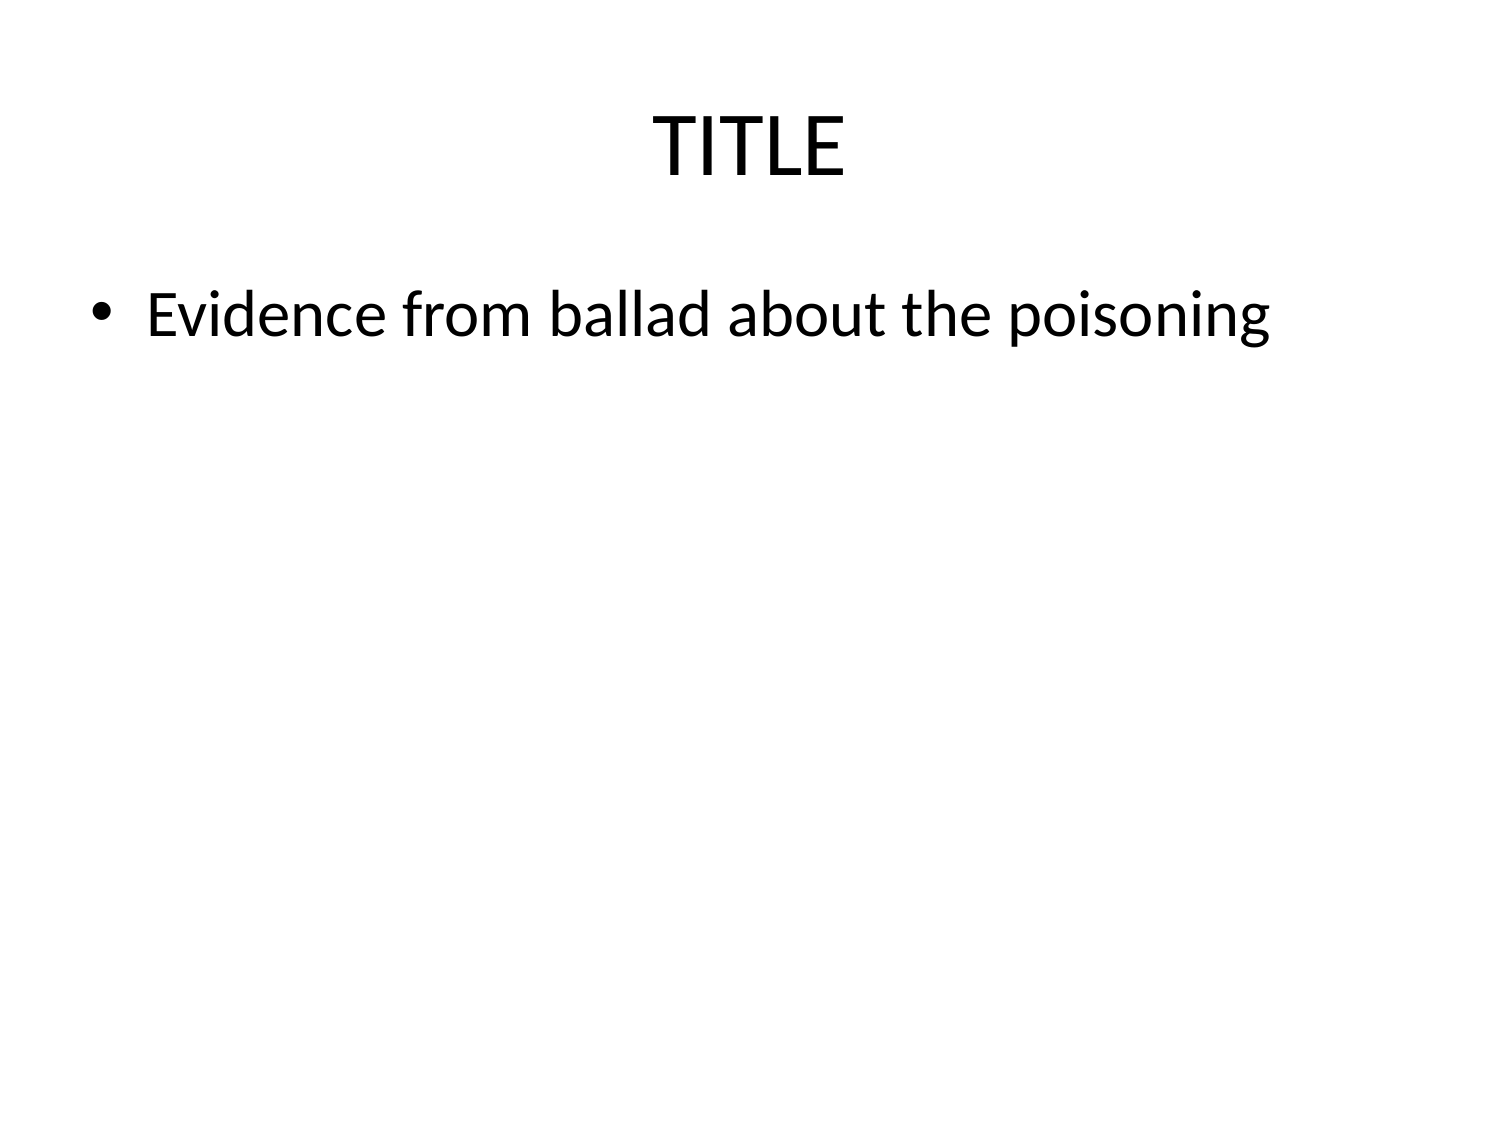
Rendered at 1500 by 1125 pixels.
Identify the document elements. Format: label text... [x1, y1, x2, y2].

title TITLE [75, 45, 1425, 233]
list Evidence from ballad about the poisoning [75, 262, 1425, 1005]
